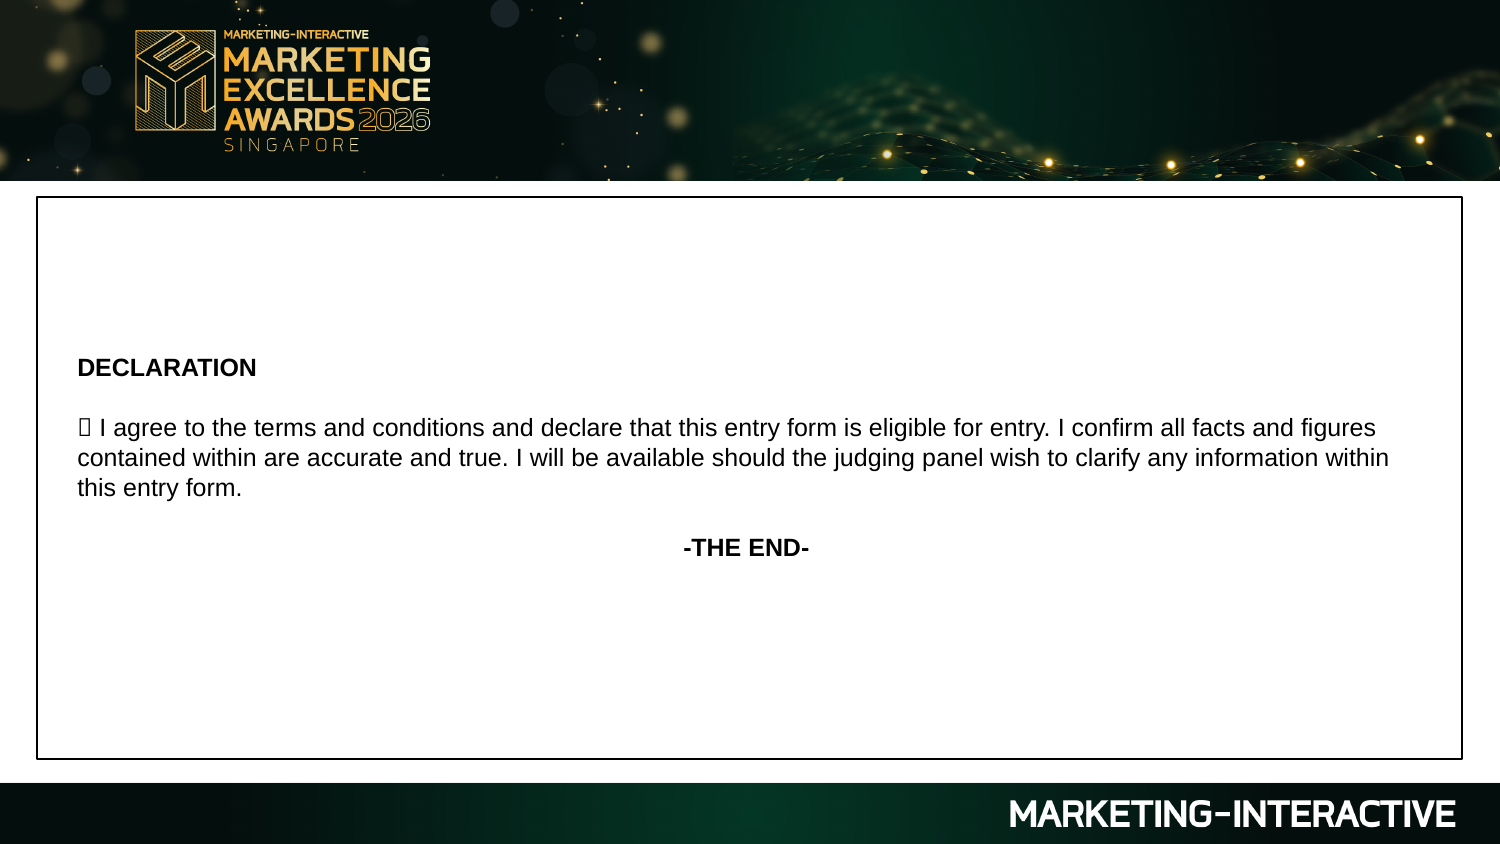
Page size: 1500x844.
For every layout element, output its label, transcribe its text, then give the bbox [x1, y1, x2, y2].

text_box [35, 195, 1464, 761]
picture [0, 0, 1500, 844]
text_box DECLARATION  I agree to the terms and conditions and declare that this entry form is eligible for entry. I confirm all facts and figures contained within are accurate and true. I will be available should the judging panel wish to clarify any information within this entry form. -THE END- [62, 344, 1438, 609]
